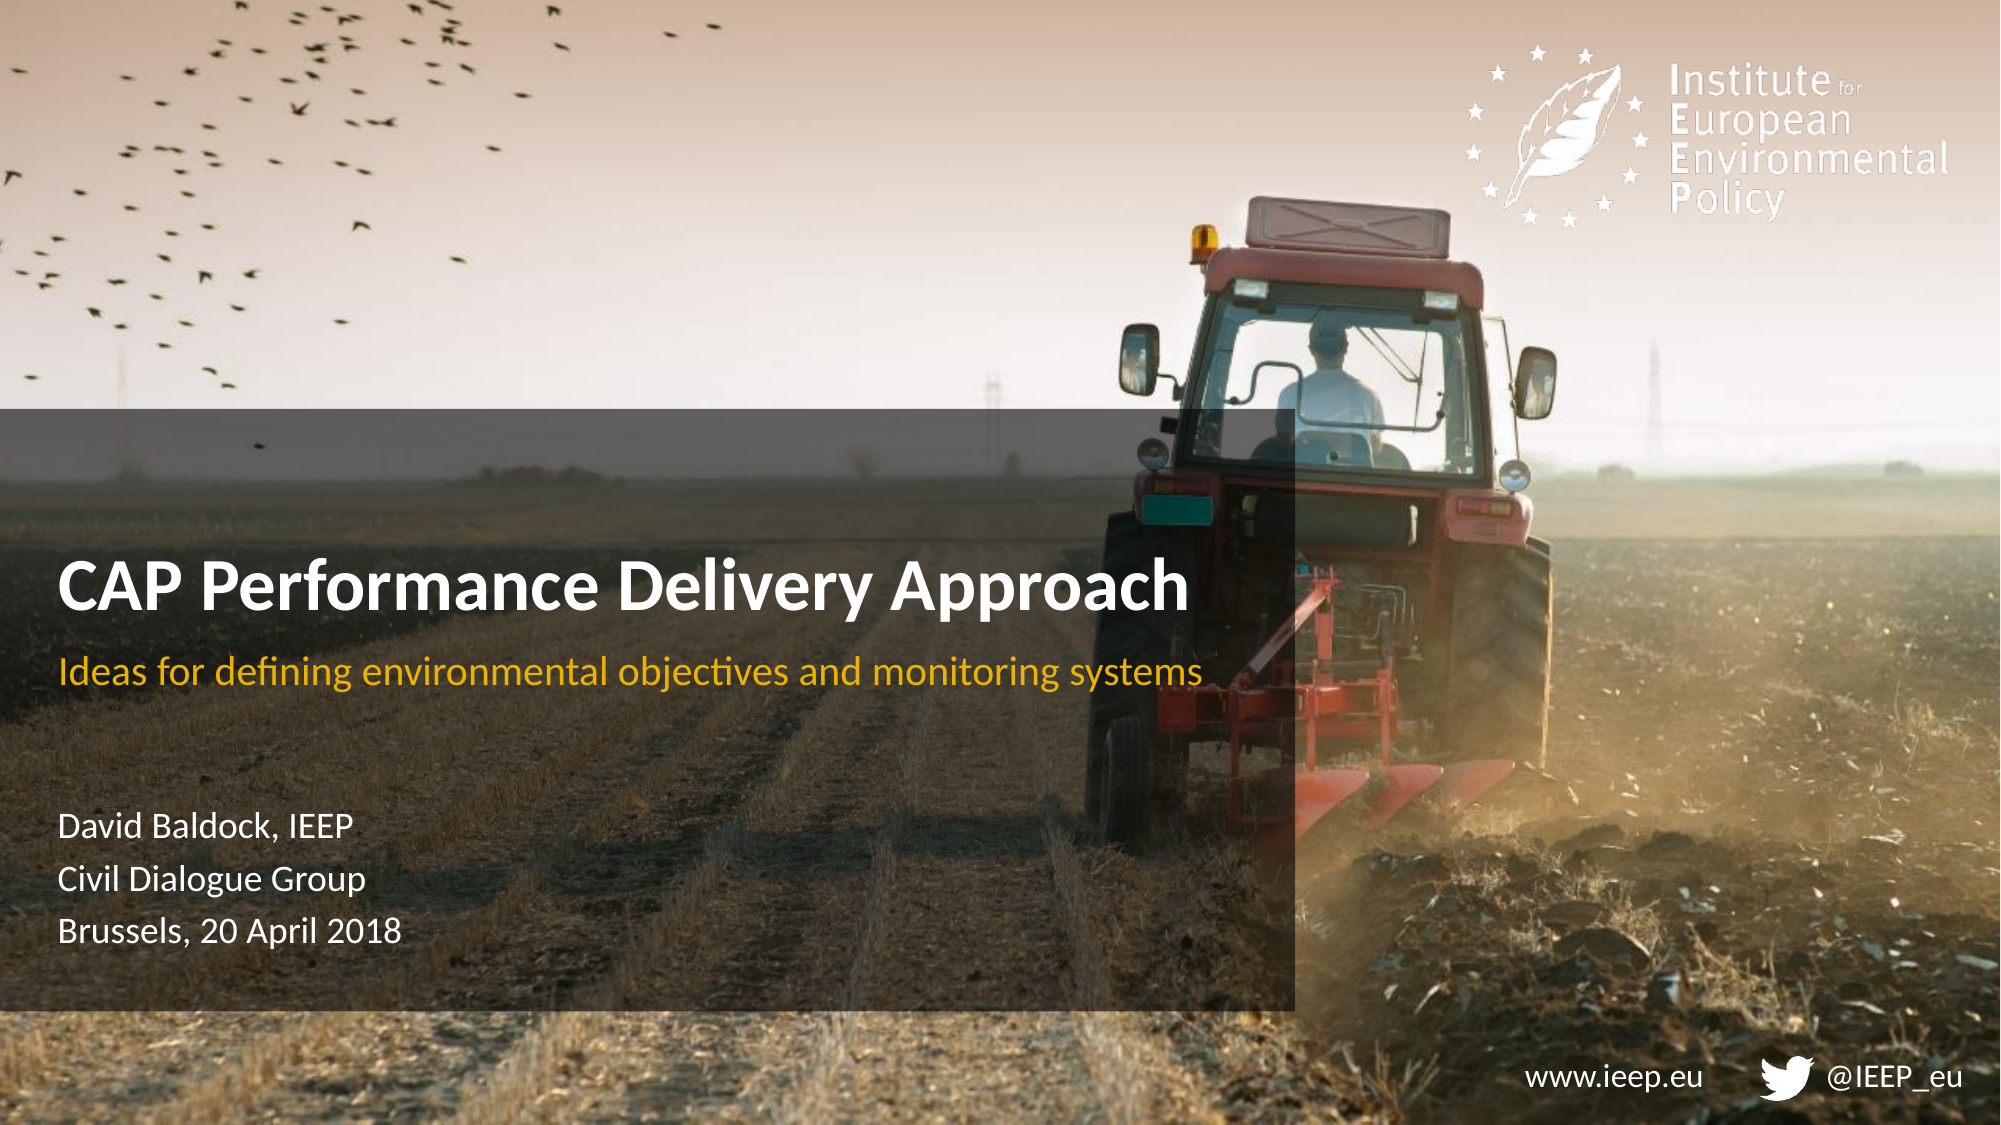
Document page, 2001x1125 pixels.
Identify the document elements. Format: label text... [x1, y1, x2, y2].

subtitle Ideas for defining environmental objectives and monitoring systems [43, 635, 1225, 787]
title CAP Performance Delivery Approach [43, 436, 1225, 634]
picture [0, 0, 2001, 1125]
list David Baldock, IEEP Civil Dialogue Group Brussels, 20 April 2018 [42, 793, 1225, 976]
